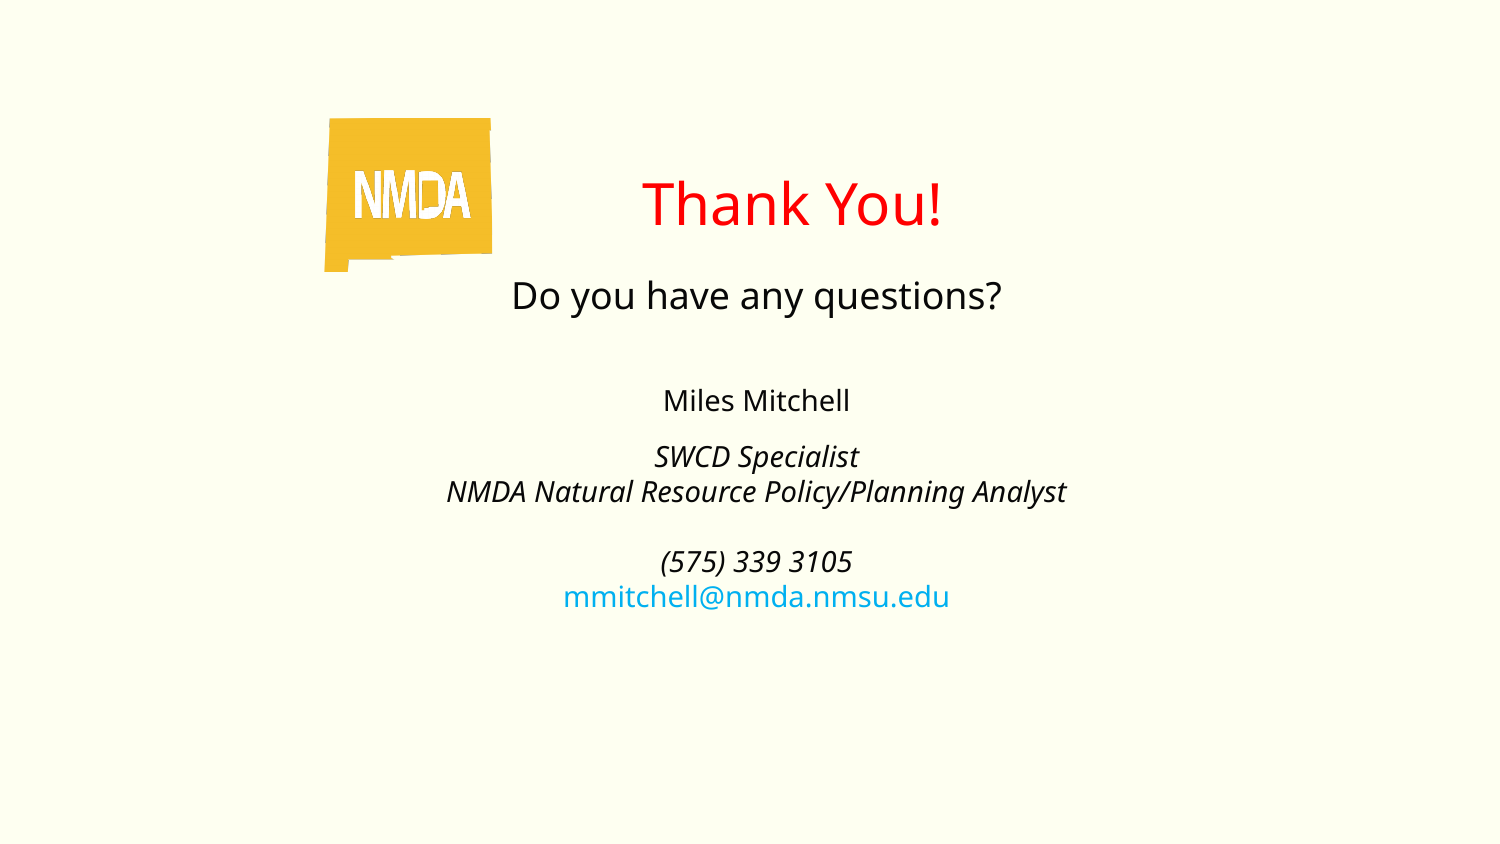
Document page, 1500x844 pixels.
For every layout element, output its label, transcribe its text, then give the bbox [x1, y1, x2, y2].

text_box Do you have any questions? Miles Mitchell SWCD Specialist NMDA Natural Resource Policy/Planning Analyst (575) 339 3105 mmitchell@nmda.nmsu.edu [374, 264, 1139, 621]
picture [324, 117, 493, 272]
text_box Thank You! [627, 159, 1097, 264]
